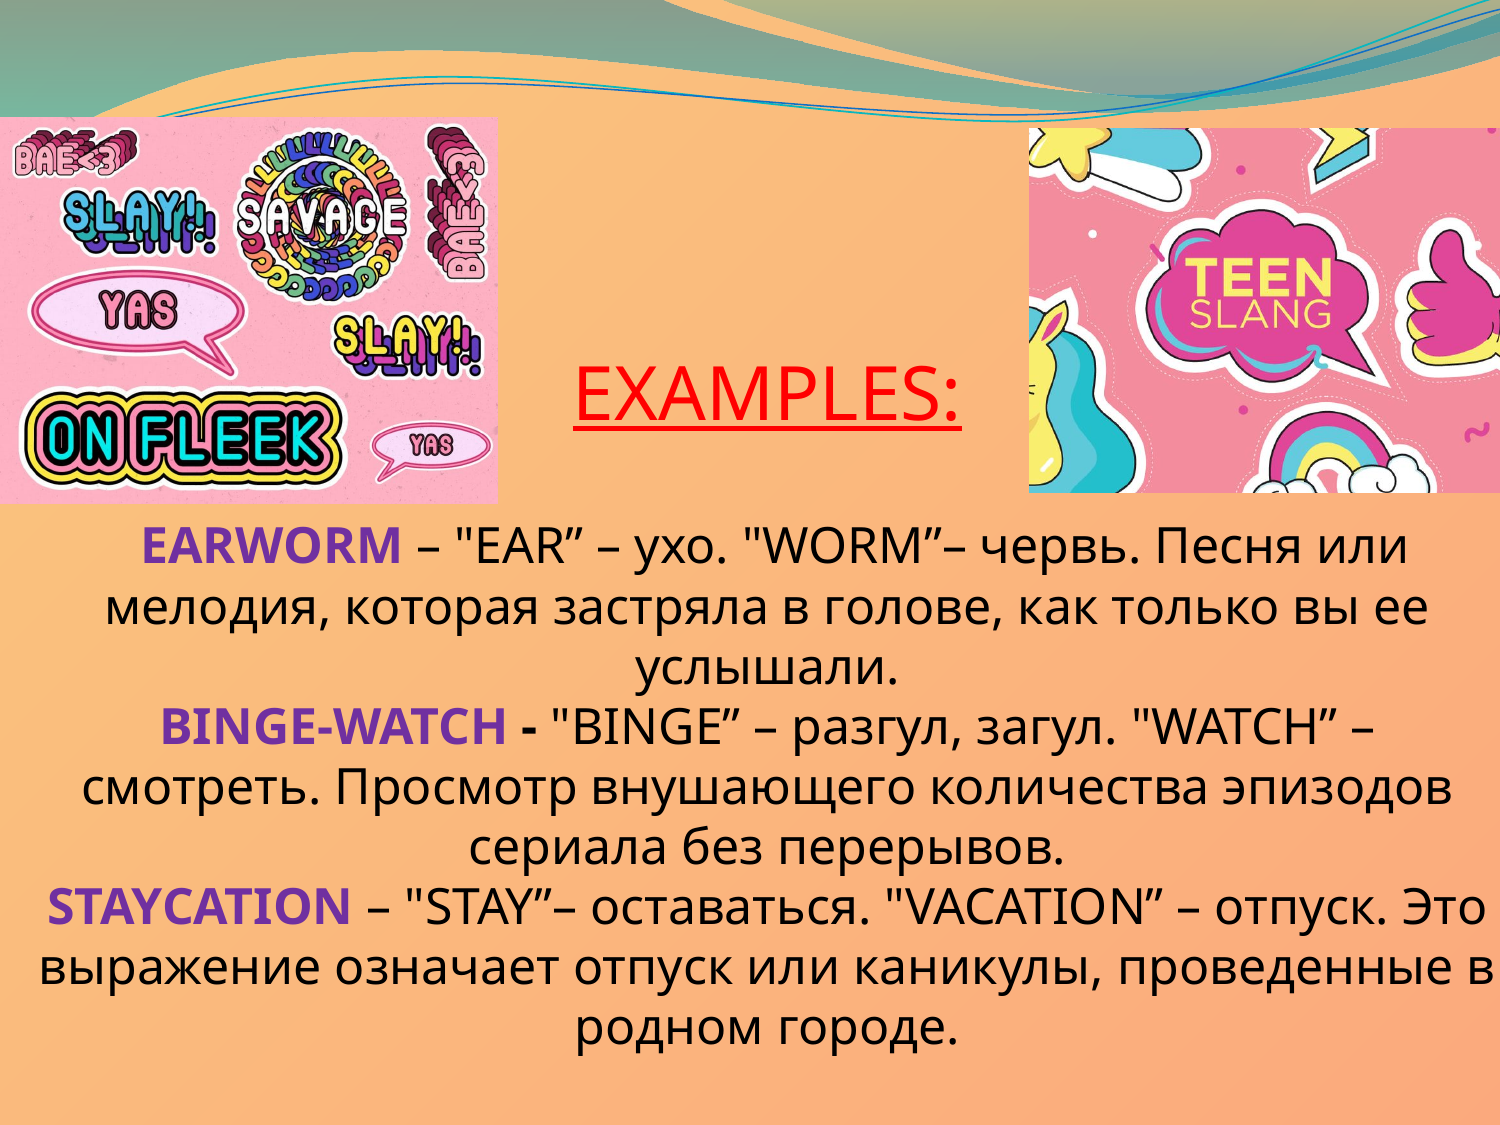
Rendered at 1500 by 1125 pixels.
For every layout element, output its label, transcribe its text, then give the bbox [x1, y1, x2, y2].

picture [0, 116, 498, 505]
title EXAMPLES: EARWORM – "EAR” – ухо. "WORM”– червь. Песня или мелодия, которая застряла в голове, как только вы ее услышали. BINGE-WATCH - "BINGE” – разгул, загул. "WATCH” – смотреть. Просмотр внушающего количества эпизодов сериала без перерывов. STAYCATION – "STAY”– оставаться. "VACATION” – отпуск. Это выражение означает отпуск или каникулы, проведенные в родном городе. [35, 115, 1500, 1125]
picture [1029, 128, 1500, 493]
